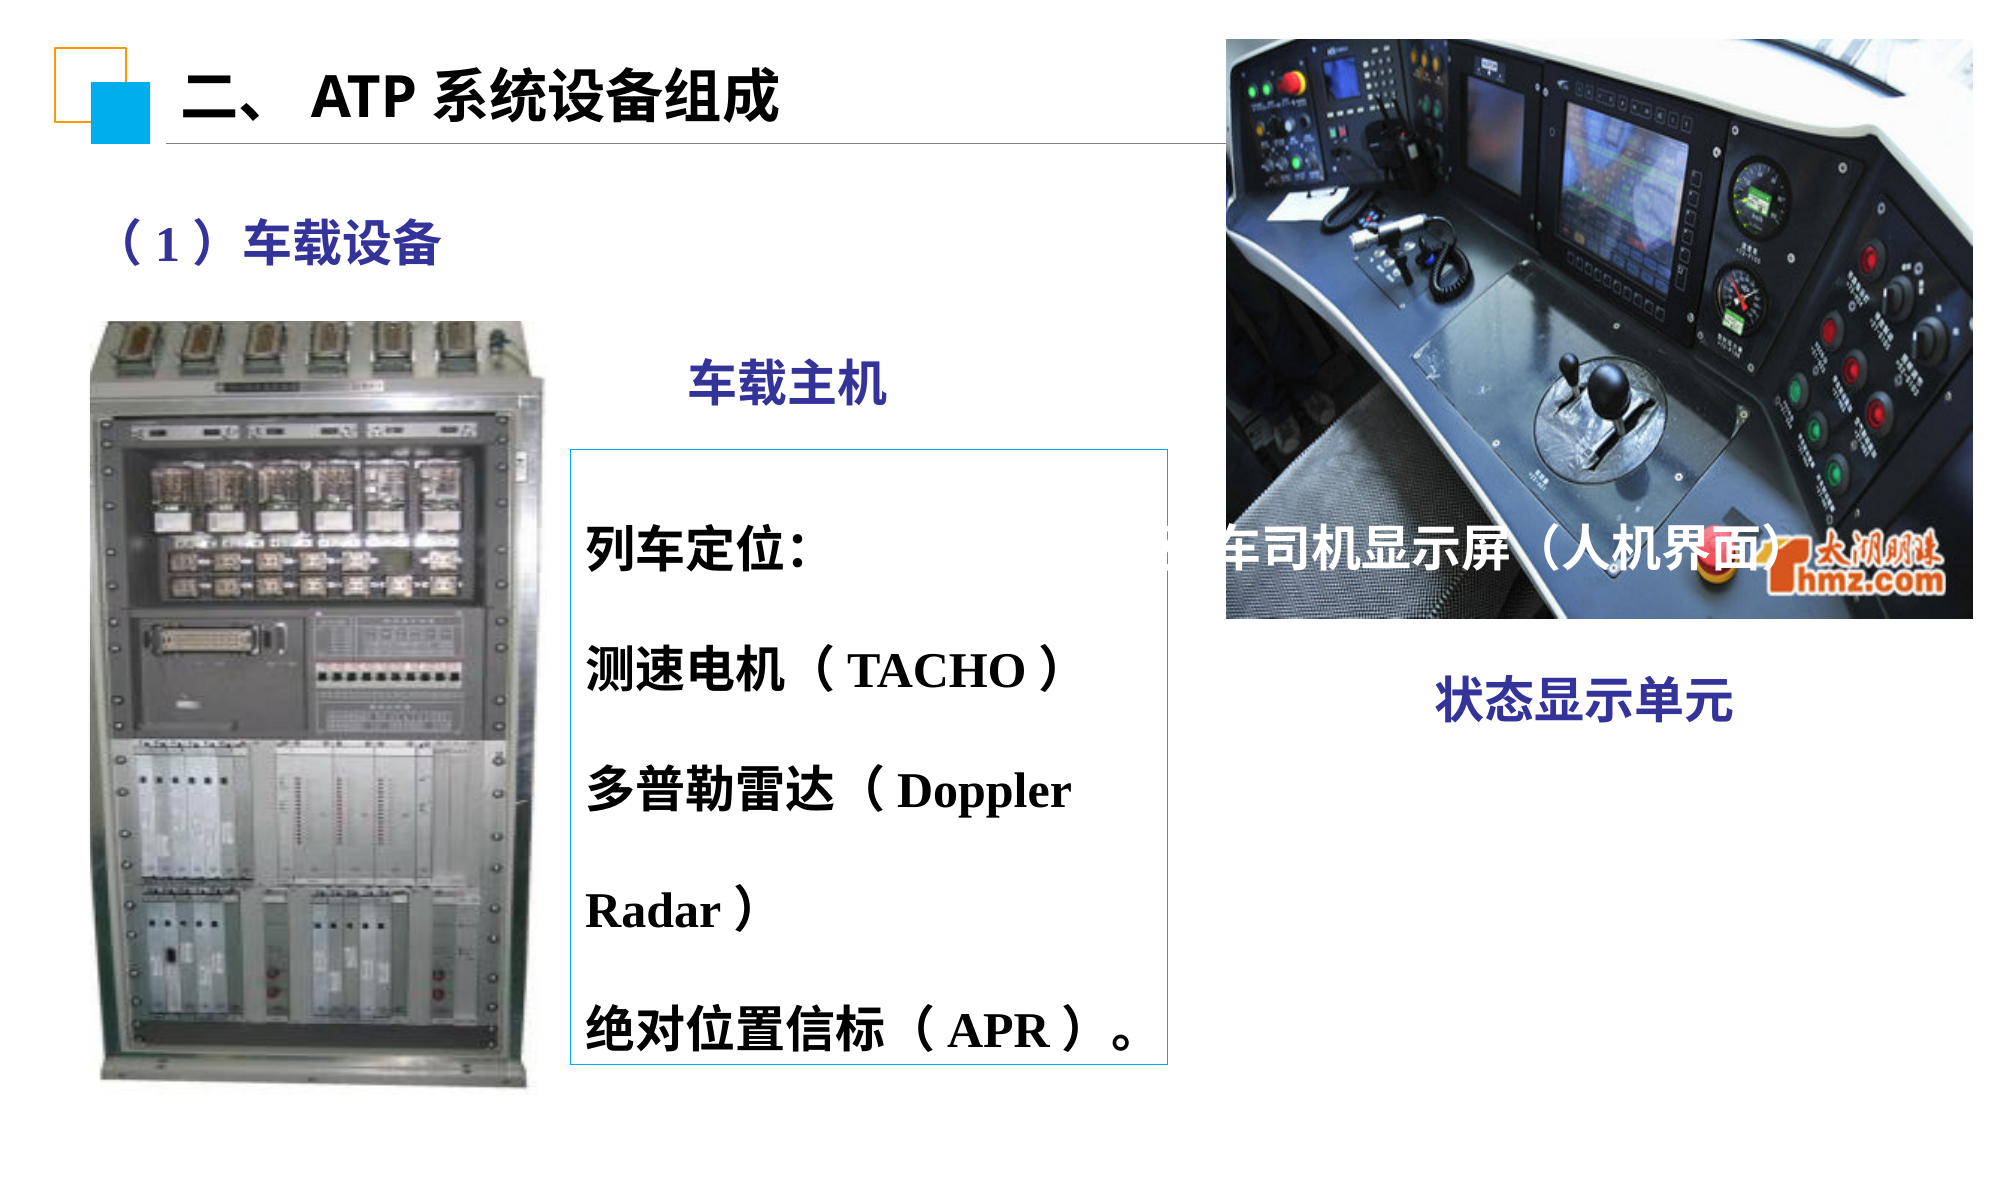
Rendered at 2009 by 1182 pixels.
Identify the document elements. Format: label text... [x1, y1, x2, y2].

picture [89, 320, 548, 1095]
text_box 状态显示单元 [1414, 660, 1754, 736]
text_box 二、ATP系统设备组成 [165, 51, 796, 137]
text_box 列车定位： 测速电机（TACHO） 多普勒雷达（Doppler Radar） 绝对位置信标（APR）。 [570, 449, 1168, 1065]
text_box 车载主机 [640, 344, 934, 420]
text_box （1）车载设备 [78, 203, 1221, 279]
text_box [1226, 39, 1974, 619]
